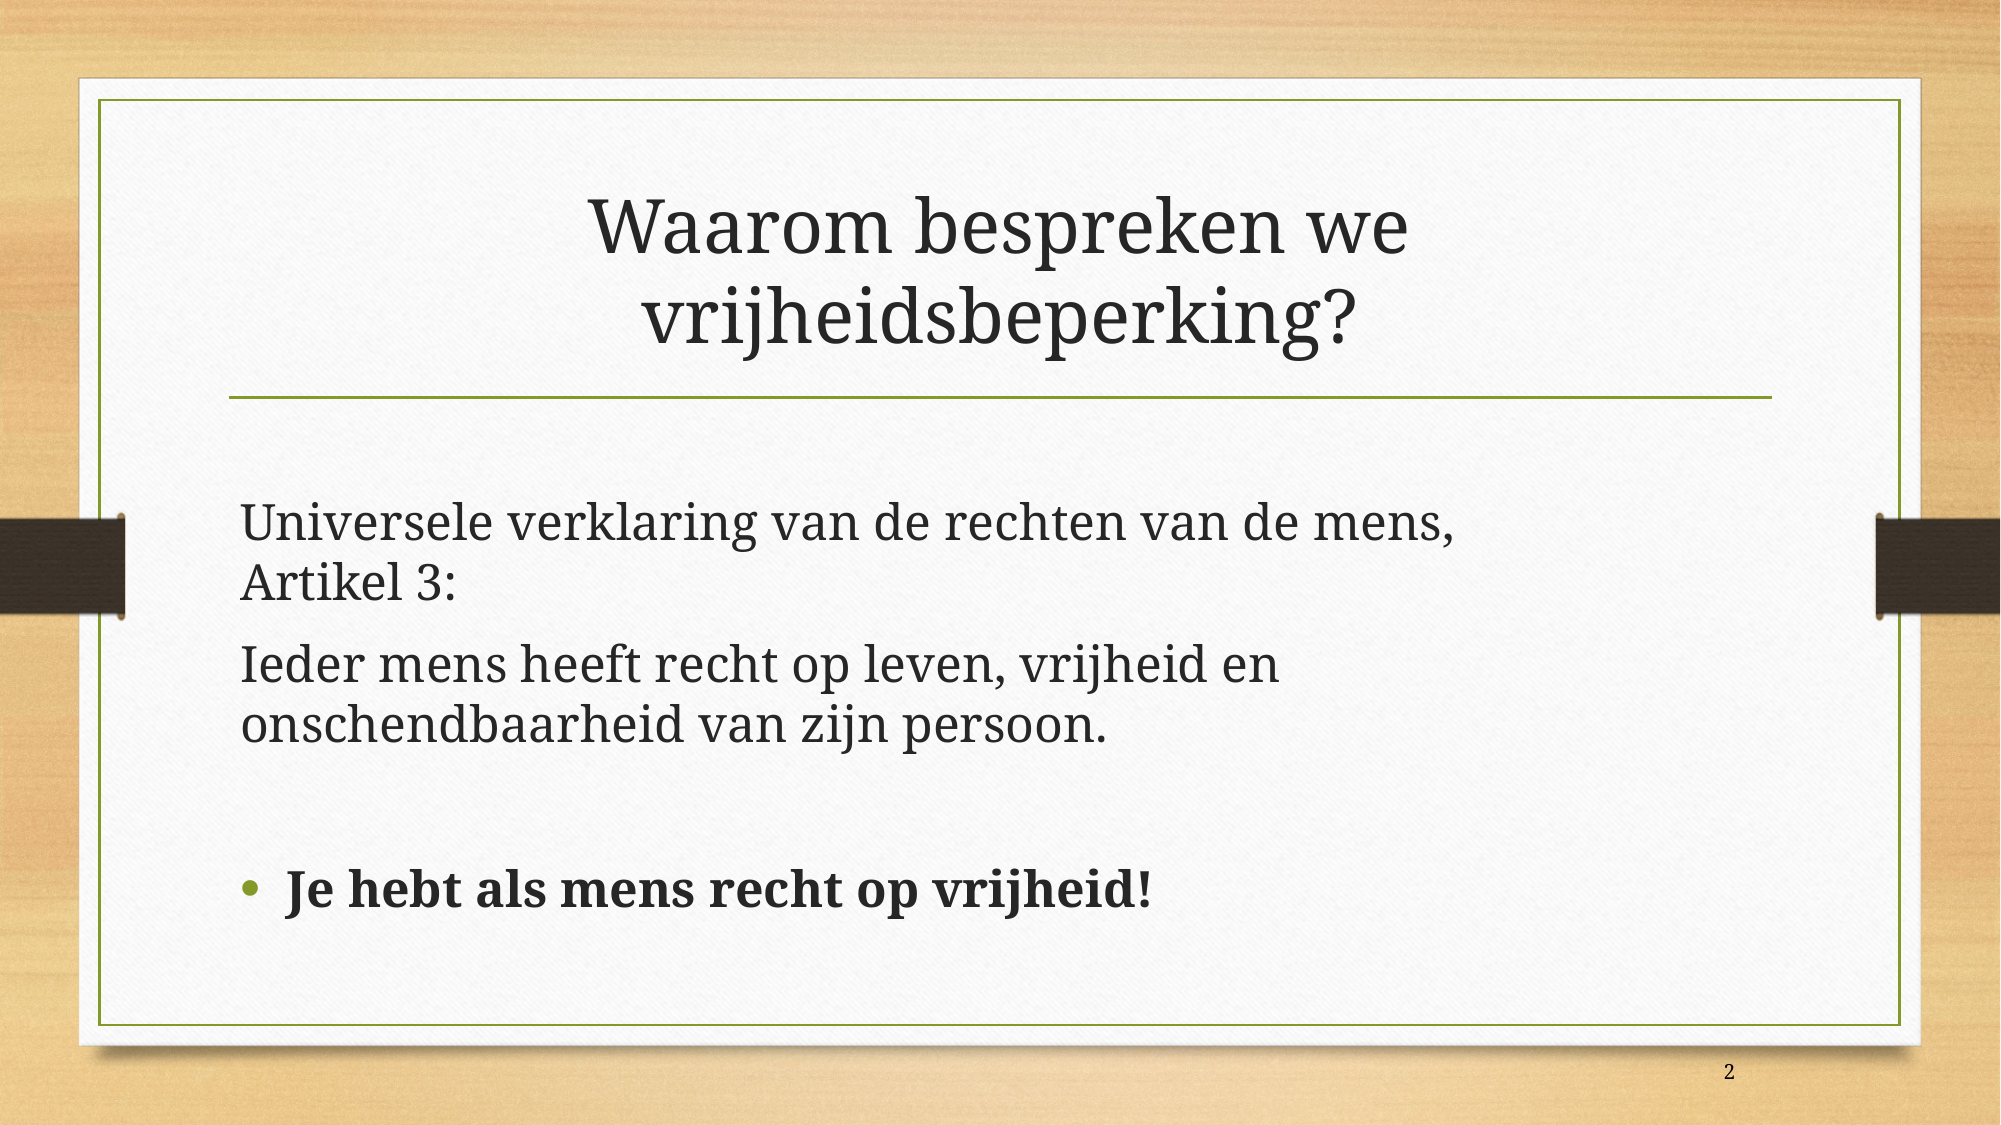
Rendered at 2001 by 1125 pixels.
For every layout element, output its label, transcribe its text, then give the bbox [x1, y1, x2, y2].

picture [0, 0, 2001, 1125]
slide_number 2 [1400, 1042, 1750, 1103]
title Waarom bespreken we vrijheidsbeperking? [212, 161, 1788, 375]
list Universele verklaring van de rechten van de mens, Artikel 3: Ieder mens heeft recht op leven, vrijheid en onschendbaarheid van zijn persoon. Je hebt als mens recht op vrijheid! [225, 400, 1575, 1125]
